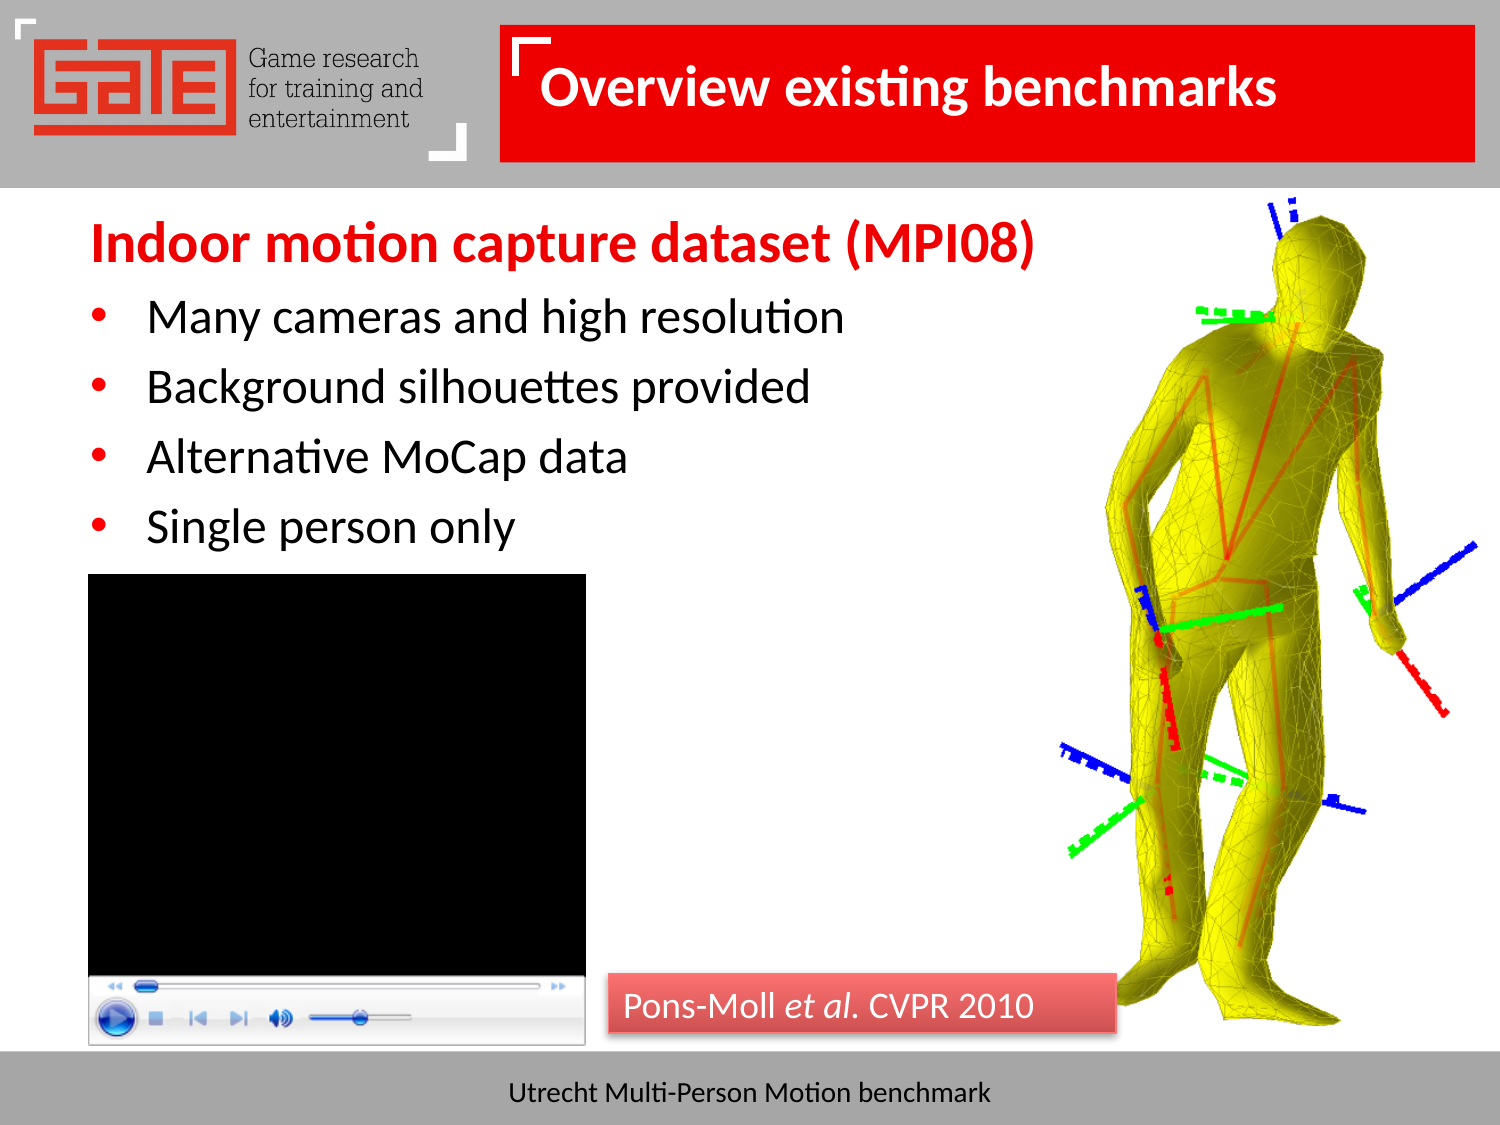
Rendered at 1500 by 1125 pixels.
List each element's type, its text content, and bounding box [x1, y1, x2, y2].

footer Utrecht Multi-Person Motion benchmark [0, 1051, 1500, 1125]
picture [88, 574, 586, 1046]
text_box Pons-Moll et al. CVPR 2010 [608, 973, 1051, 1034]
title Overview existing benchmarks [525, 40, 1475, 179]
list Indoor motion capture dataset (MPI08) Many cameras and high resolution Background silhouettes provided Alternative MoCap data Single person only [75, 196, 1054, 1022]
picture [0, 0, 513, 163]
list [762, 212, 1051, 971]
picture [1056, 196, 1485, 1035]
